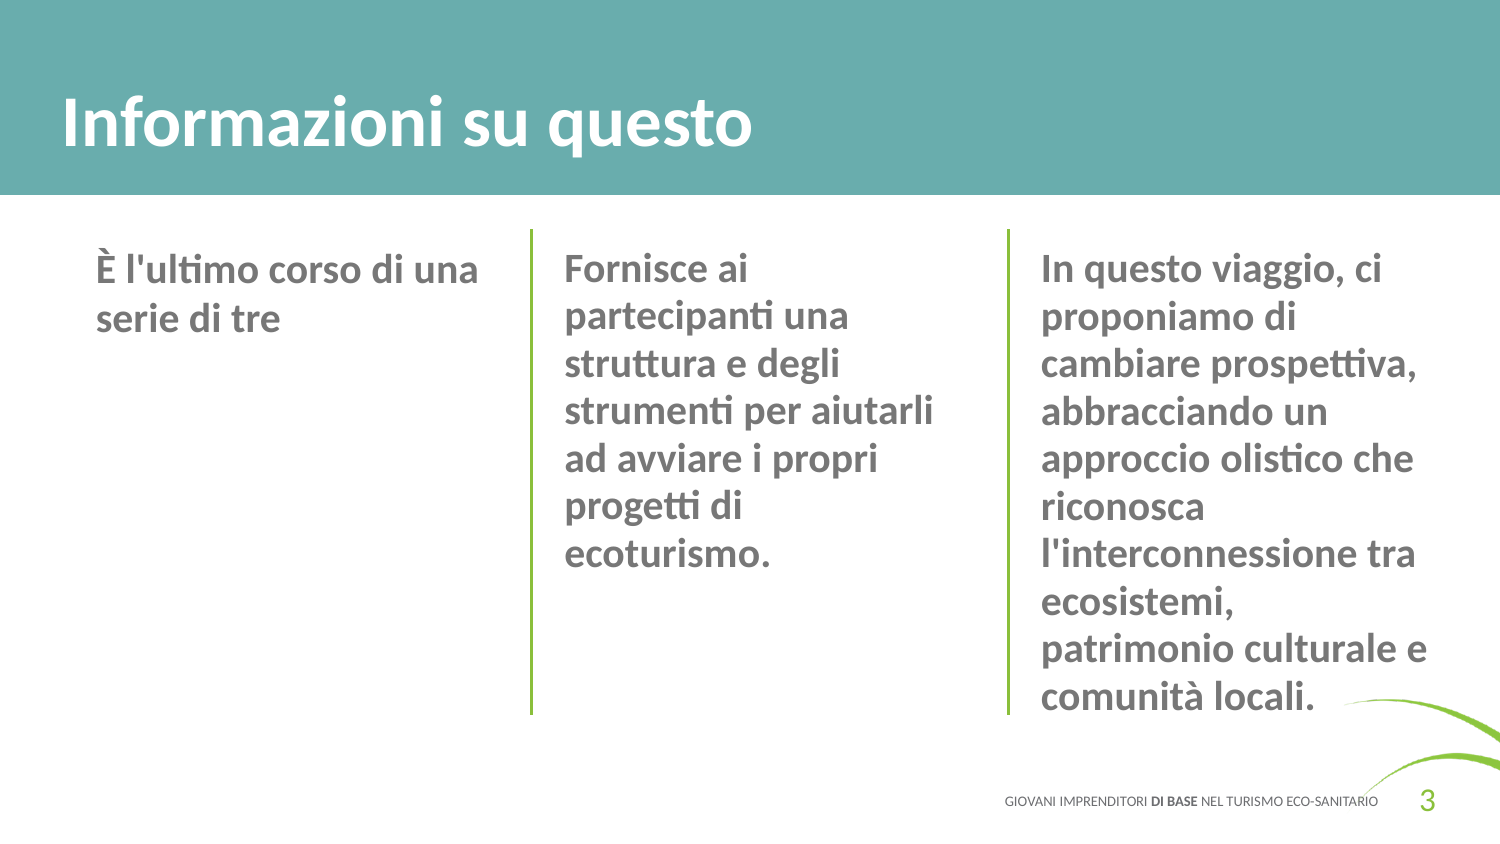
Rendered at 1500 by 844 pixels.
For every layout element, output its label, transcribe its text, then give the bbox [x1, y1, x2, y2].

text_box [0, 0, 1500, 195]
picture [1307, 602, 1500, 844]
text_box Fornisce ai partecipanti una struttura e degli strumenti per aiutarli ad avviare i propri progetti di ecoturismo. [547, 229, 973, 657]
text_box Informazioni su questo corso [59, 69, 805, 250]
text_box In questo viaggio, ci proponiamo di cambiare prospettiva, abbracciando un approccio olistico che riconosca l'interconnessione tra ecosistemi, patrimonio culturale e comunità locali. [1023, 229, 1450, 715]
list È l'ultimo corso di una serie di tre [80, 229, 507, 621]
